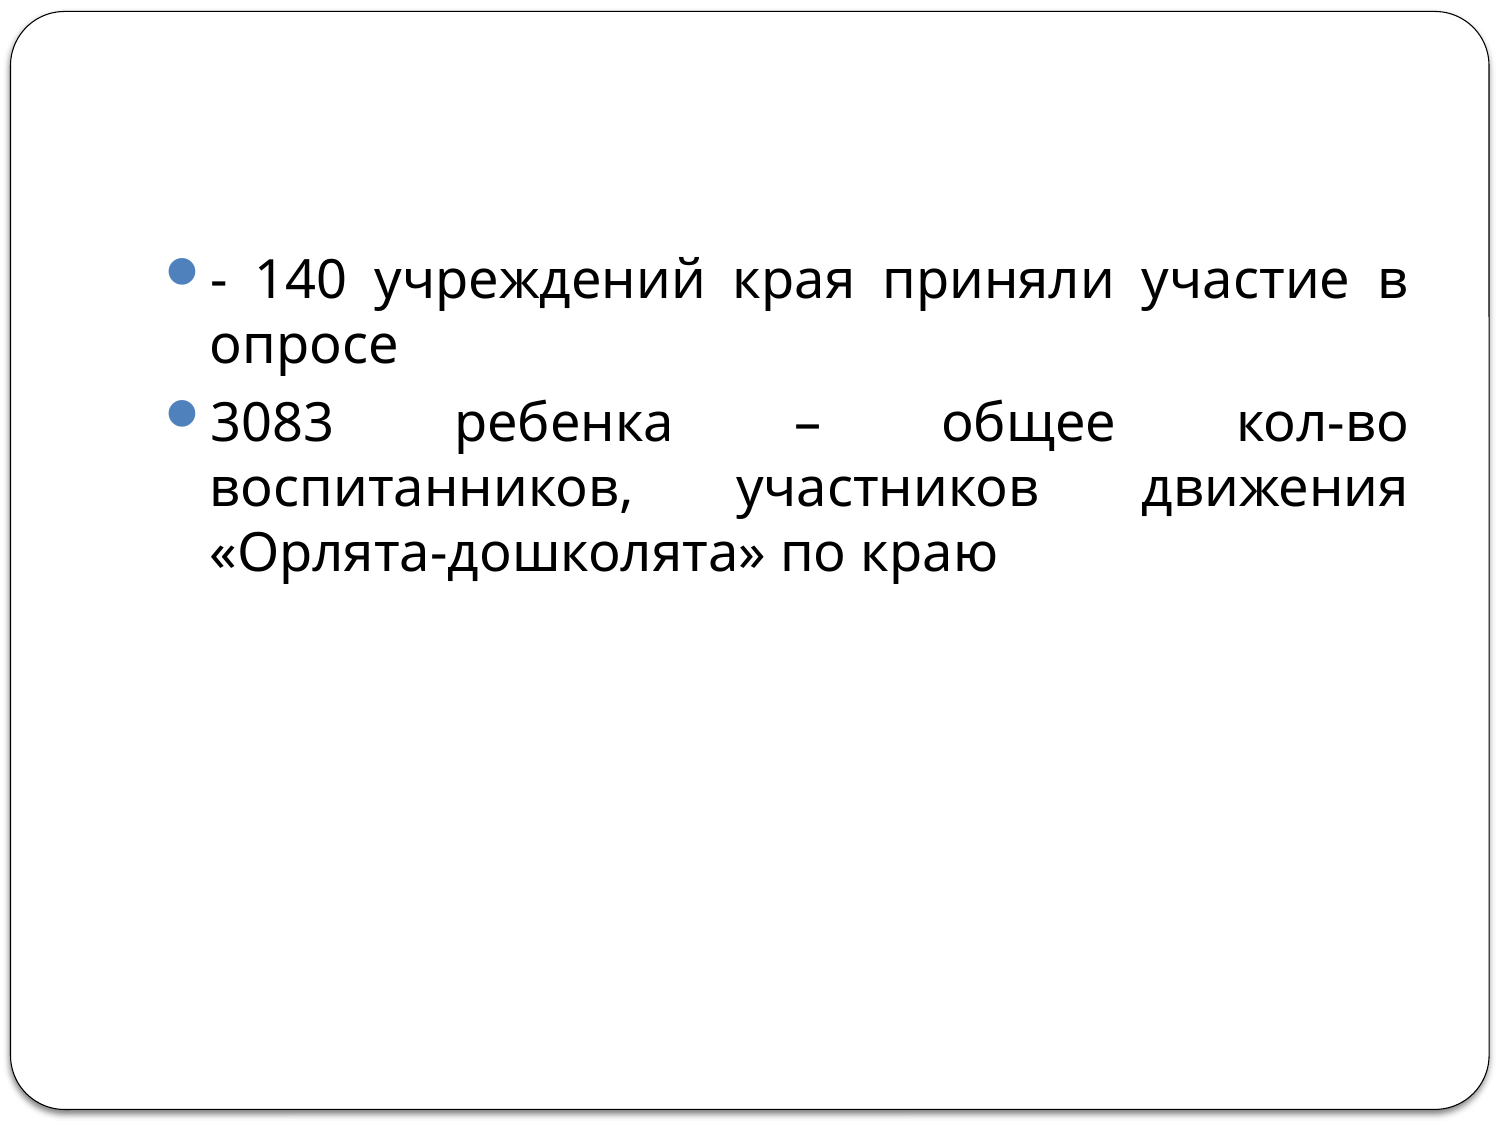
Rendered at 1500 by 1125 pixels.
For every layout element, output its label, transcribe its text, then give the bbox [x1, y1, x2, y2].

list - 140 учреждений края приняли участие в опросе 3083 ребенка – общее кол-во воспитанников, участников движения «Орлята-дошколята» по краю [150, 237, 1425, 988]
